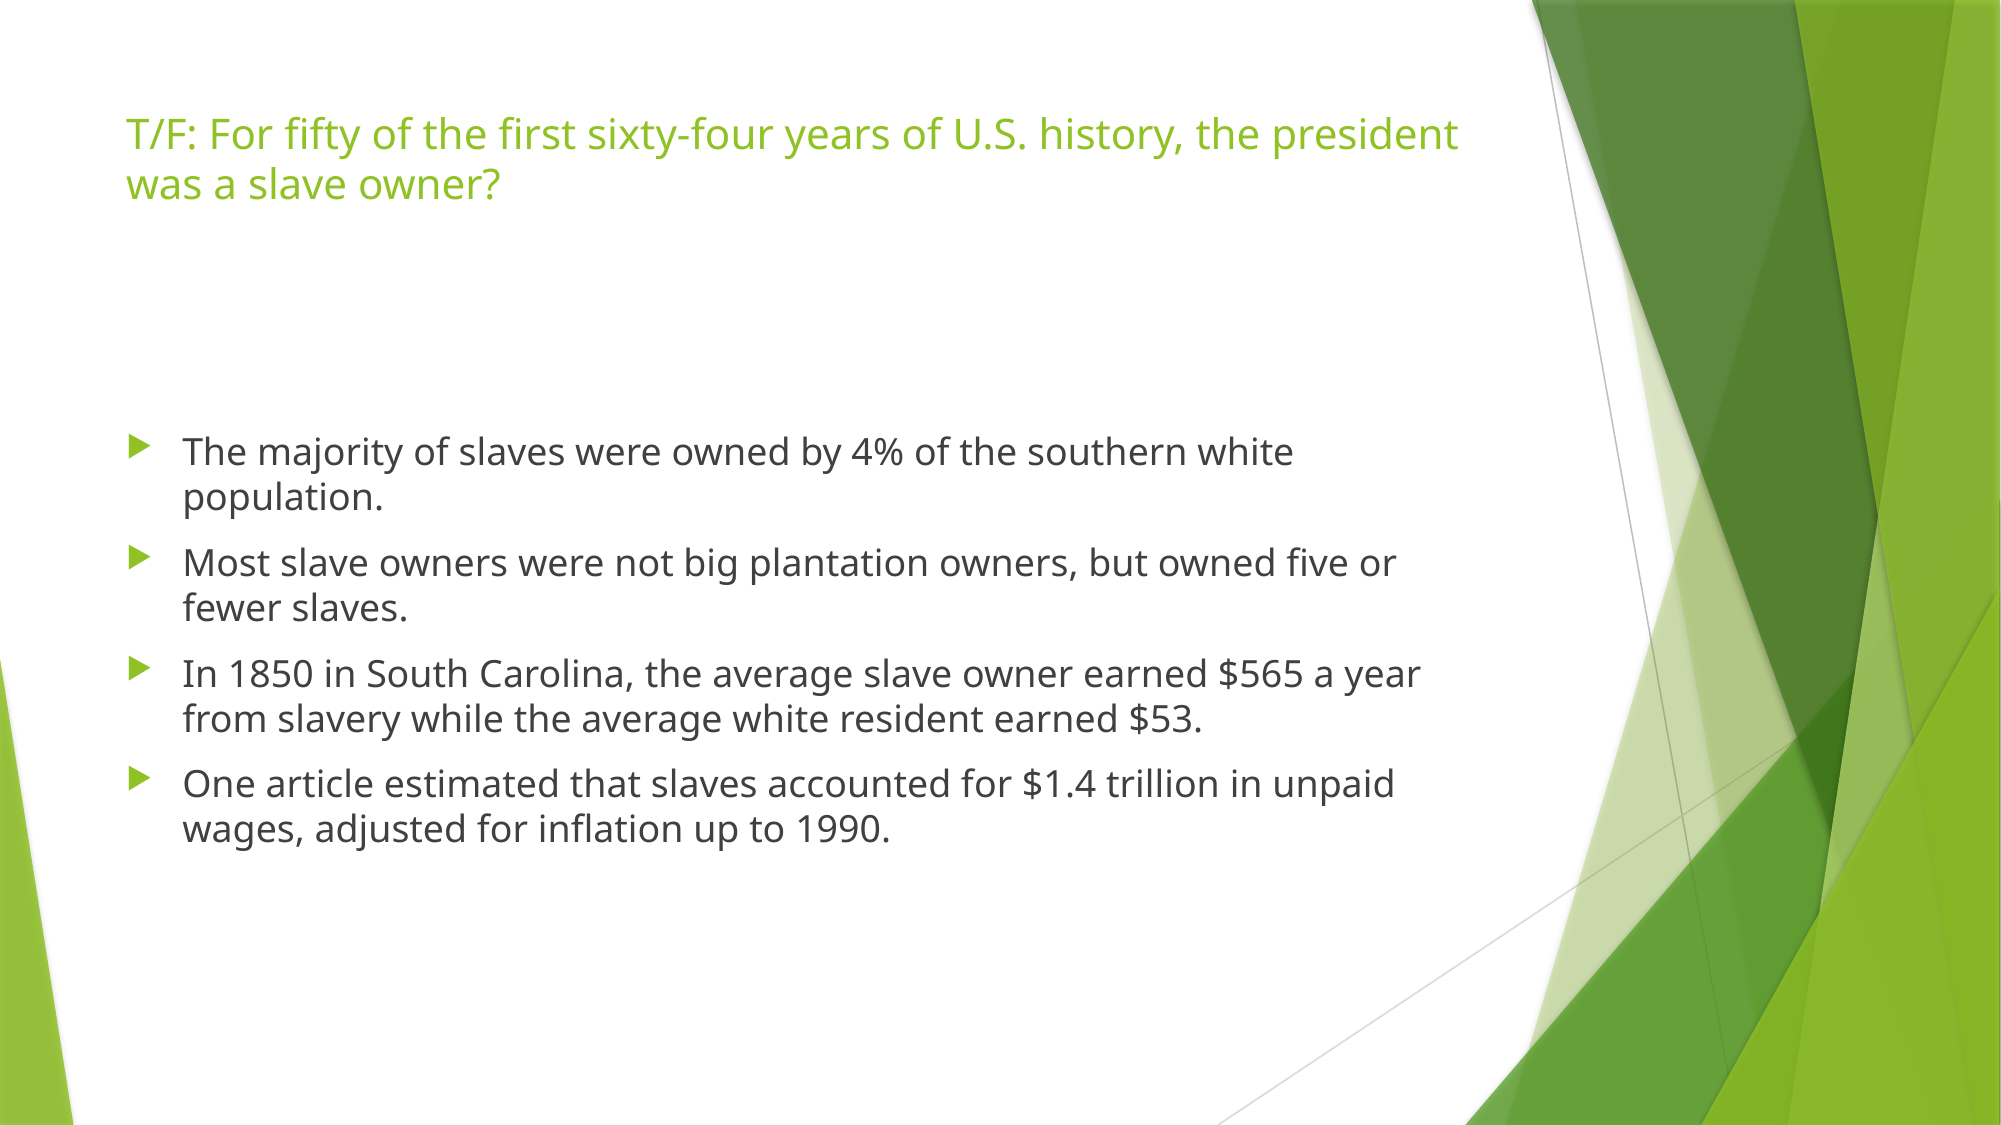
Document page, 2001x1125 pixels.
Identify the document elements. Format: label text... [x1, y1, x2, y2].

list The majority of slaves were owned by 4% of the southern white population. Most slave owners were not big plantation owners, but owned five or fewer slaves. In 1850 in South Carolina, the average slave owner earned $565 a year from slavery while the average white resident earned $53. One article estimated that slaves accounted for $1.4 trillion in unpaid wages, adjusted for inflation up to 1990. [111, 354, 1522, 992]
title T/F: For fifty of the first sixty-four years of U.S. history, the president was a slave owner? [111, 99, 1522, 317]
